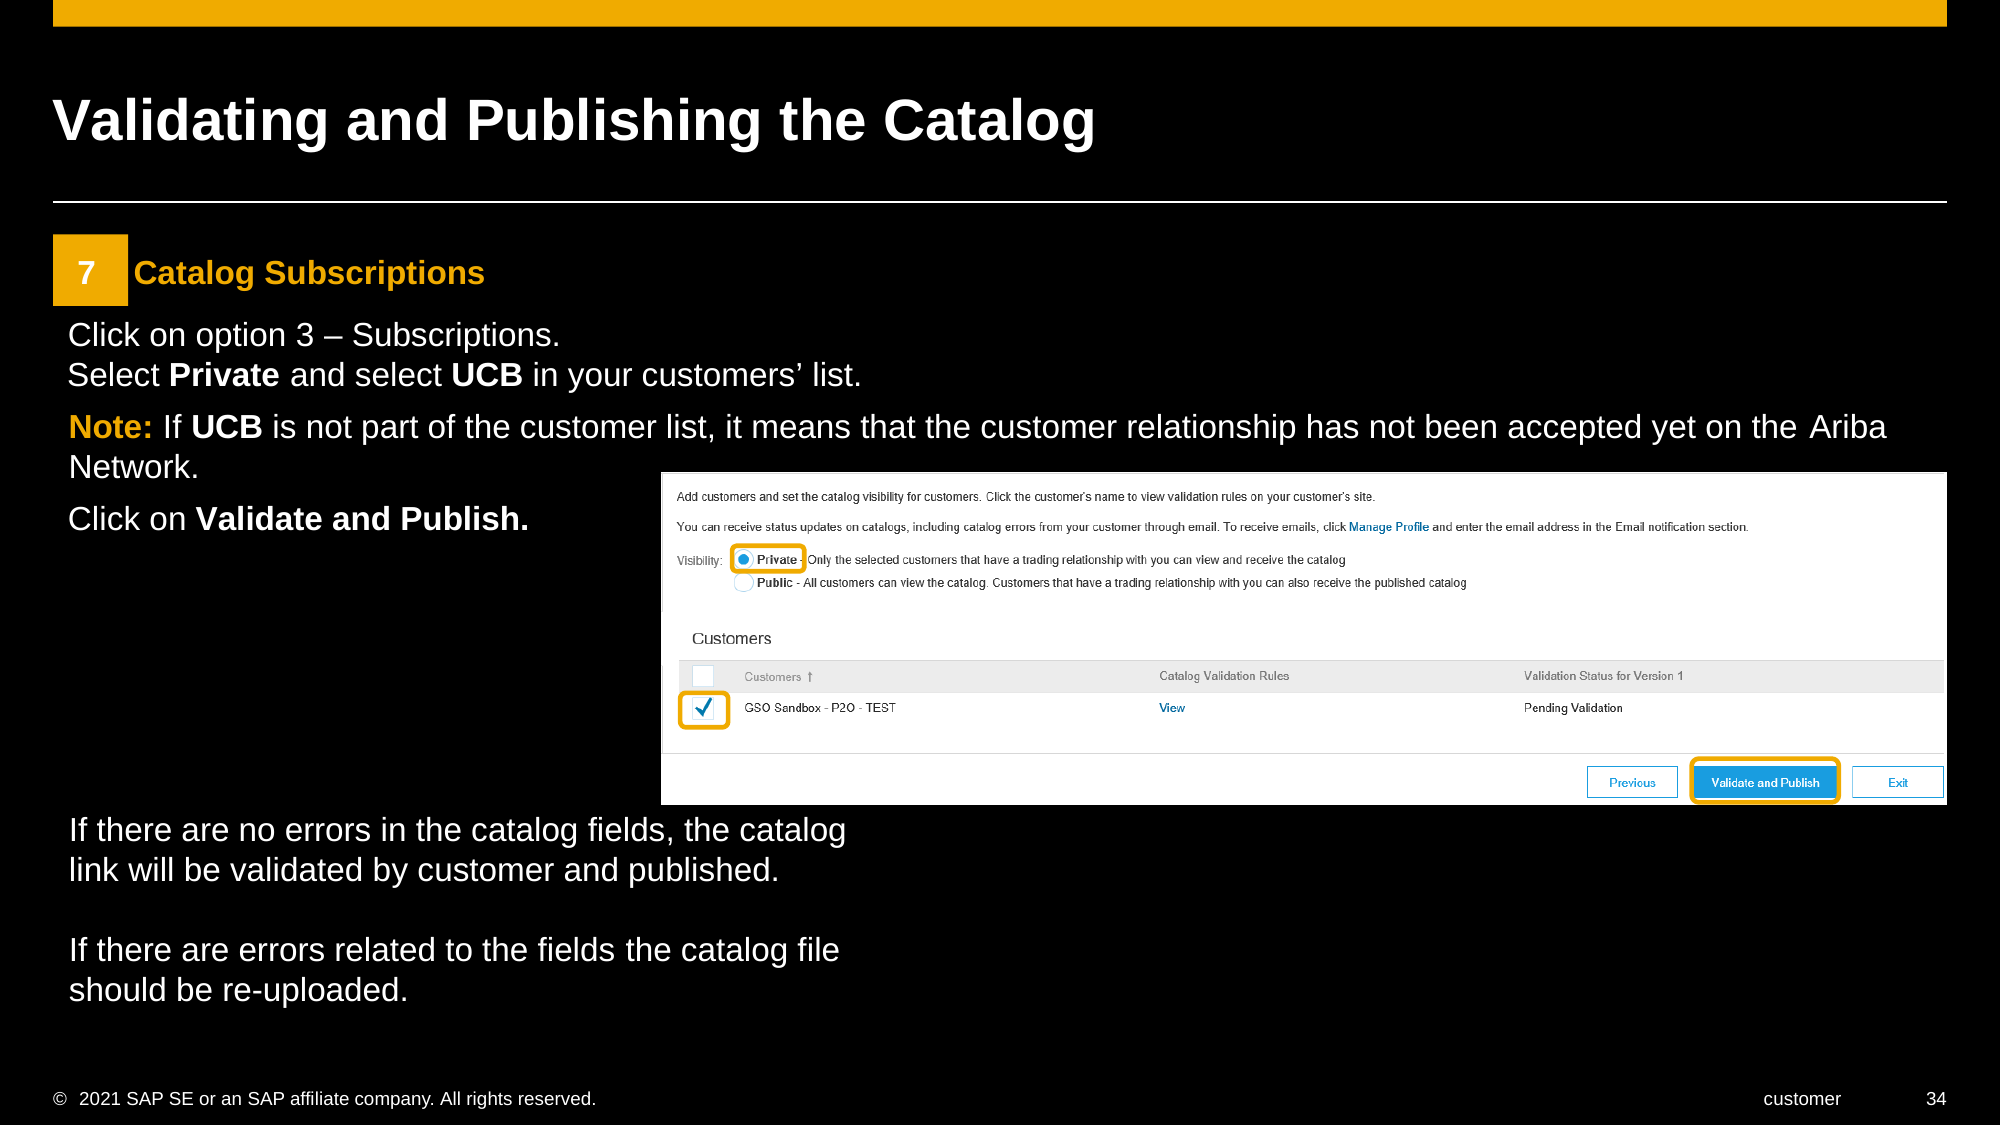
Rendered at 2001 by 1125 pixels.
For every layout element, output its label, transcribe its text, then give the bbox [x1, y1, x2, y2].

text_box If there are errors related to the fields the catalog file should be re-uploaded. [68, 928, 841, 1009]
text_box Click onValidate and Publish. [67, 497, 530, 538]
text_box Validating and Publishing the Catalog [52, 82, 1098, 153]
text_box Note:IfUCBis not part of the customer list, it means that the customer relationship has not been accepted yet on the Ariba Network. [68, 405, 1888, 485]
text_box © 2021 SAP SE or an SAP affiliate company. All rights reserved. customer 34 [53, 1087, 1947, 1110]
text_box [52, 0, 1948, 27]
text_box [0, 0, 2000, 1125]
picture [661, 472, 1948, 806]
text_box Click on option 3–Subscriptions. [67, 312, 562, 352]
text_box If there are no errors in the catalog fields, the catalog link will be validated by customer and published. [68, 808, 849, 889]
text_box [52, 234, 129, 307]
text_box 7 Catalog Subscriptions [77, 251, 487, 292]
text_box SelectPrivateand selectUCBin your customers’ list. [67, 352, 863, 393]
